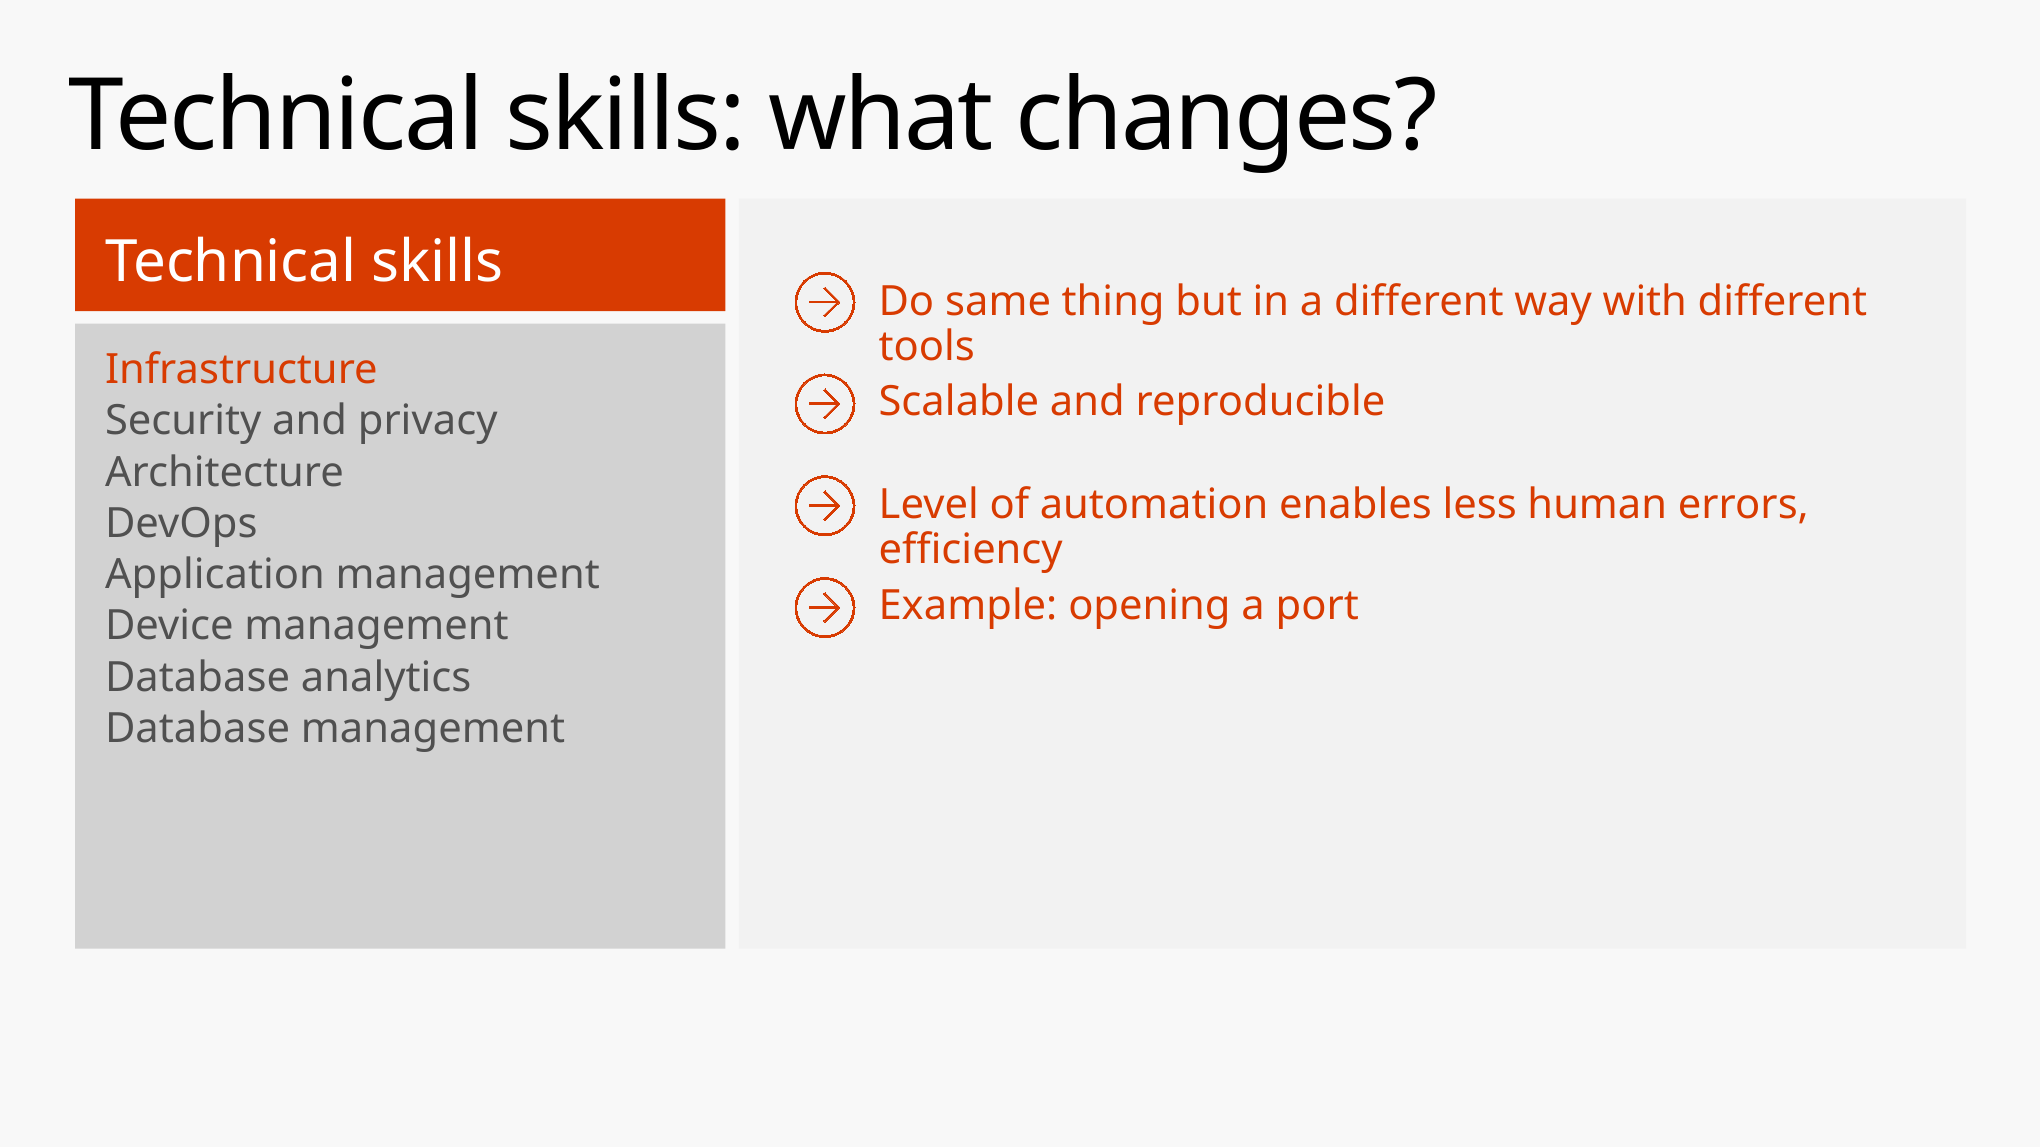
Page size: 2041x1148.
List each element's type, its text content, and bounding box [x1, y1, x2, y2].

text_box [794, 254, 1967, 350]
title Technical skills: what changes? [45, 48, 1996, 199]
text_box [794, 458, 1967, 553]
text_box [738, 199, 1967, 949]
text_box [794, 356, 1967, 452]
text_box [74, 198, 726, 949]
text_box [794, 560, 1967, 655]
